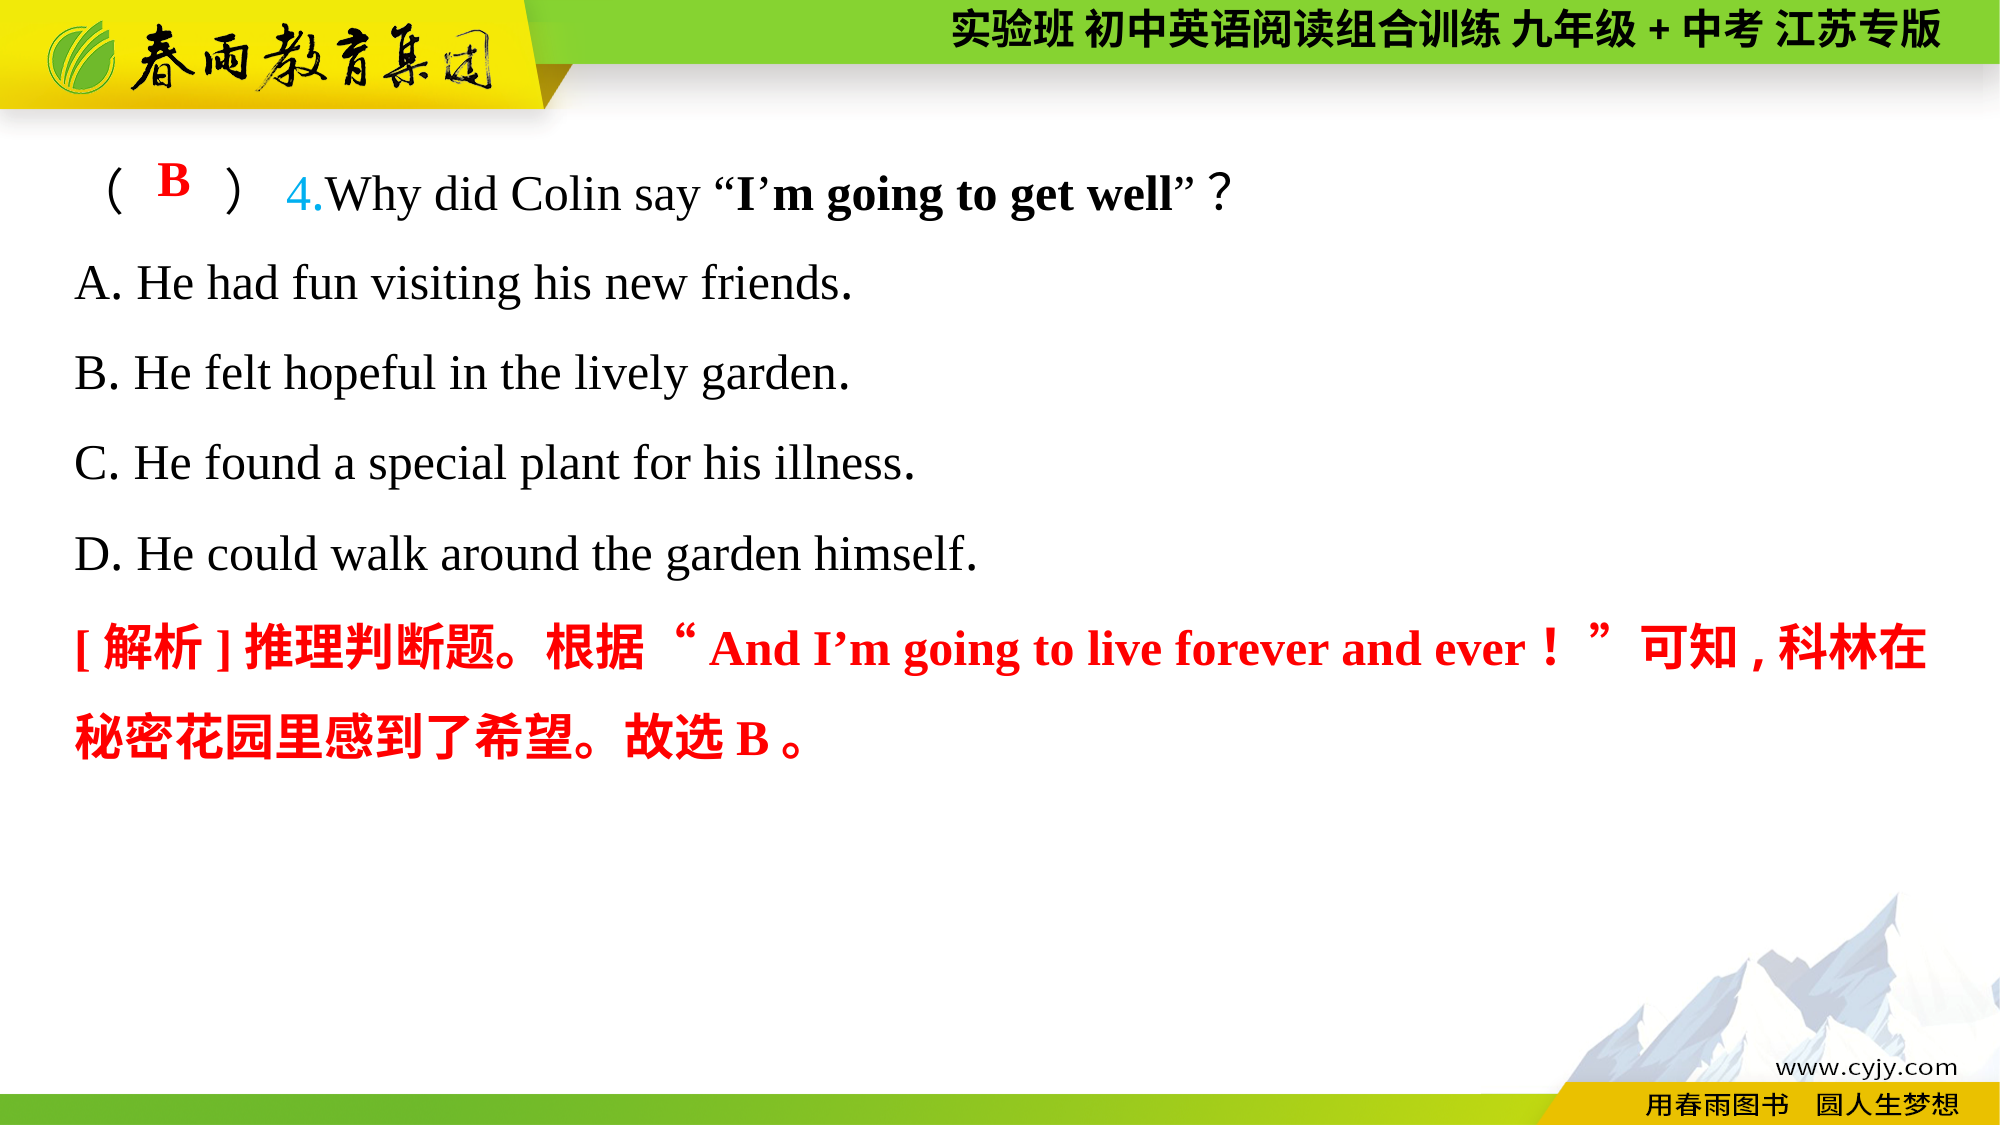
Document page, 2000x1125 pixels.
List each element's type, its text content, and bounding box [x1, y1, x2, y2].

text_box [解析]推理判断题。根据“And I’m going to live forever and ever！”可知,科林在秘密花园里感到了希望。故选B。 [59, 577, 1944, 773]
list （ ）4.Why did Colin say “I’m going to get well”？ A. He had fun visiting his new friends. B. He felt hopeful in the lively garden. C. He found a special plant for his illness. D. He could walk around the garden himself. [59, 122, 1944, 577]
picture [0, 0, 2000, 1125]
text_box B [142, 138, 206, 214]
